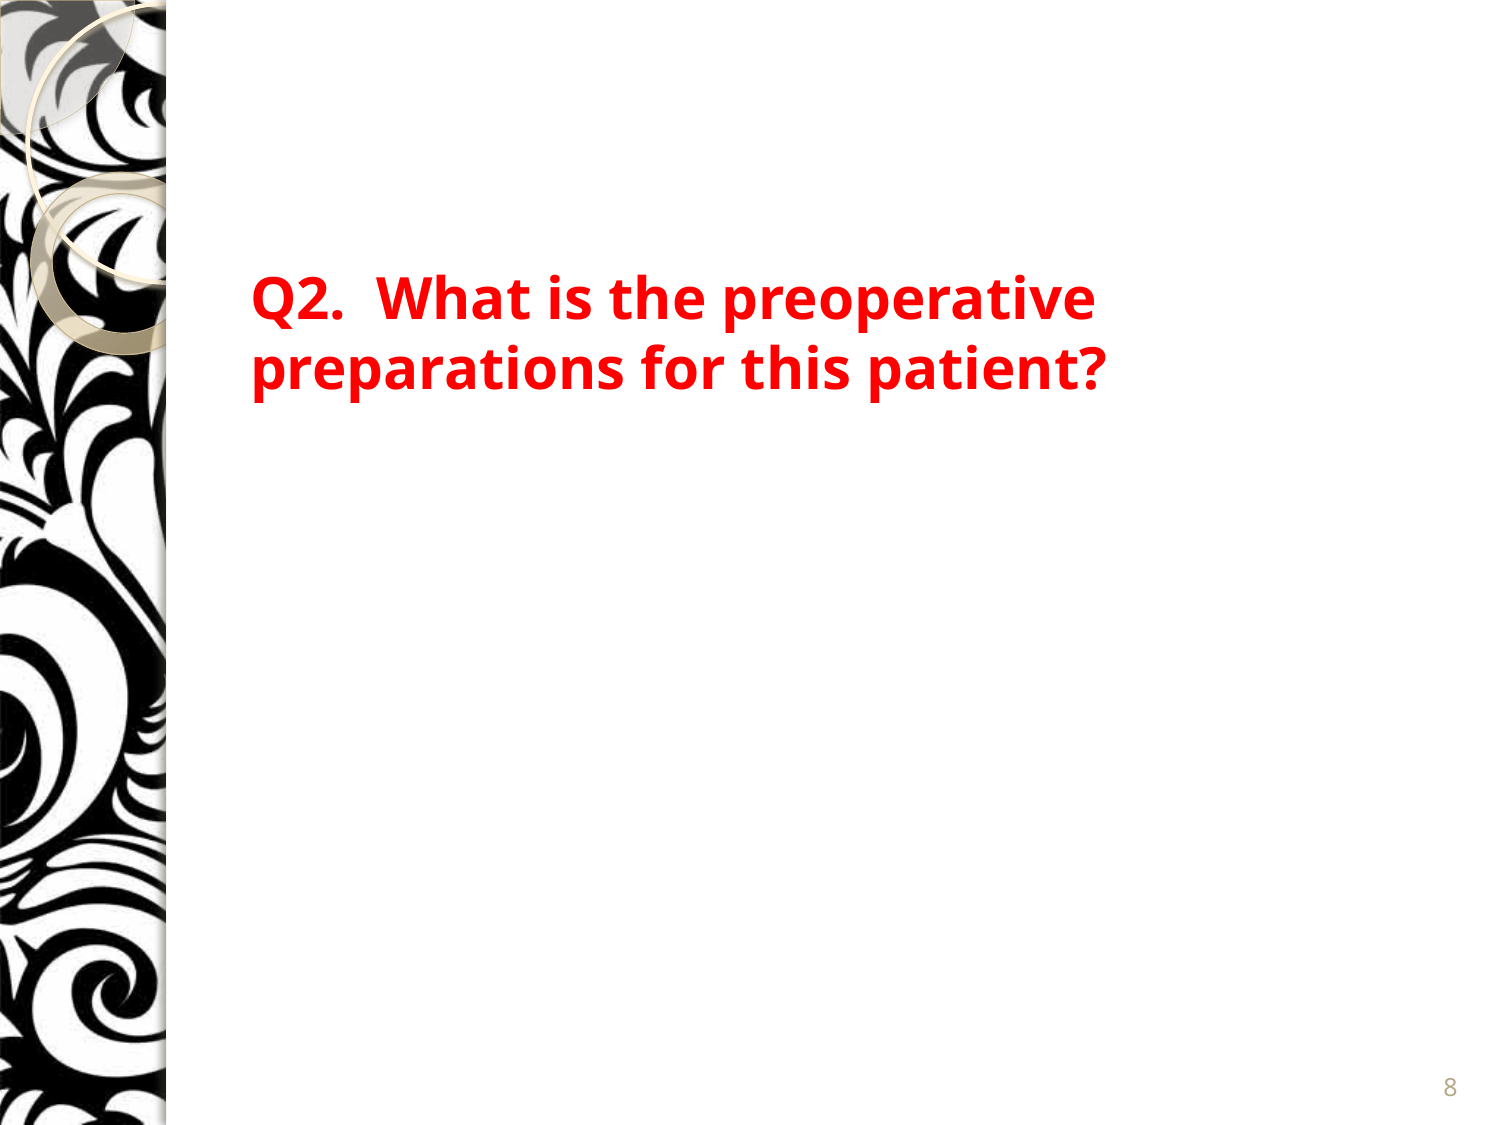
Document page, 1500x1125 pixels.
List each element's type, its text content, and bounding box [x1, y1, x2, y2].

title Q2. What is the preoperative preparations for this patient? [235, 237, 1466, 425]
slide_number 8 [1413, 1034, 1488, 1113]
picture [136, 0, 164, 4]
picture [0, 134, 166, 1125]
picture [62, 195, 160, 280]
picture [53, 241, 160, 332]
picture [32, 13, 160, 207]
